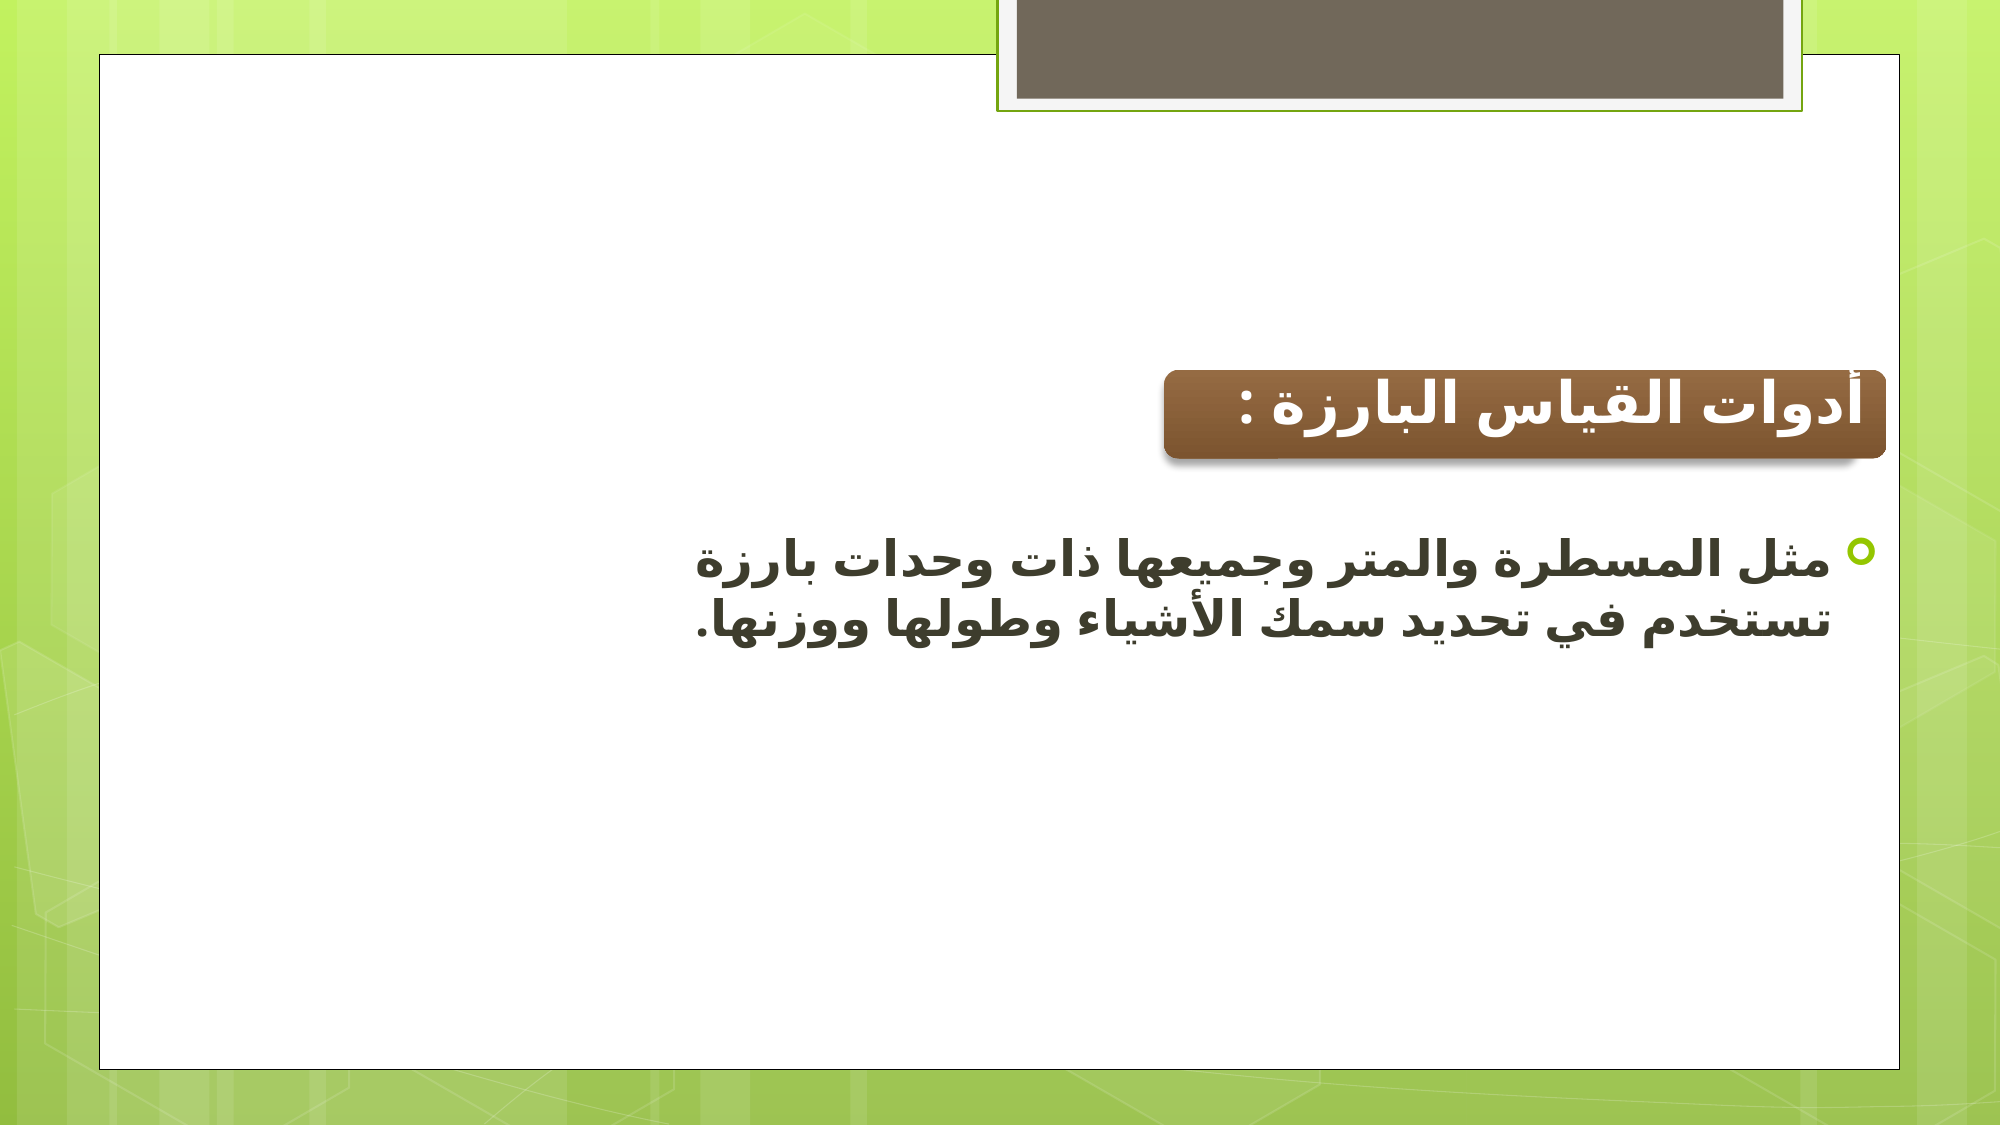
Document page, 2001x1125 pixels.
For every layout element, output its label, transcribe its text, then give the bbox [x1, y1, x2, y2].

list أدوات القياس البارزة : مثل المسطرة والمتر وجميعها ذات وحدات بارزة تستخدم في تحديد سمك الأشياء وطولها ووزنها. [652, 357, 1905, 962]
